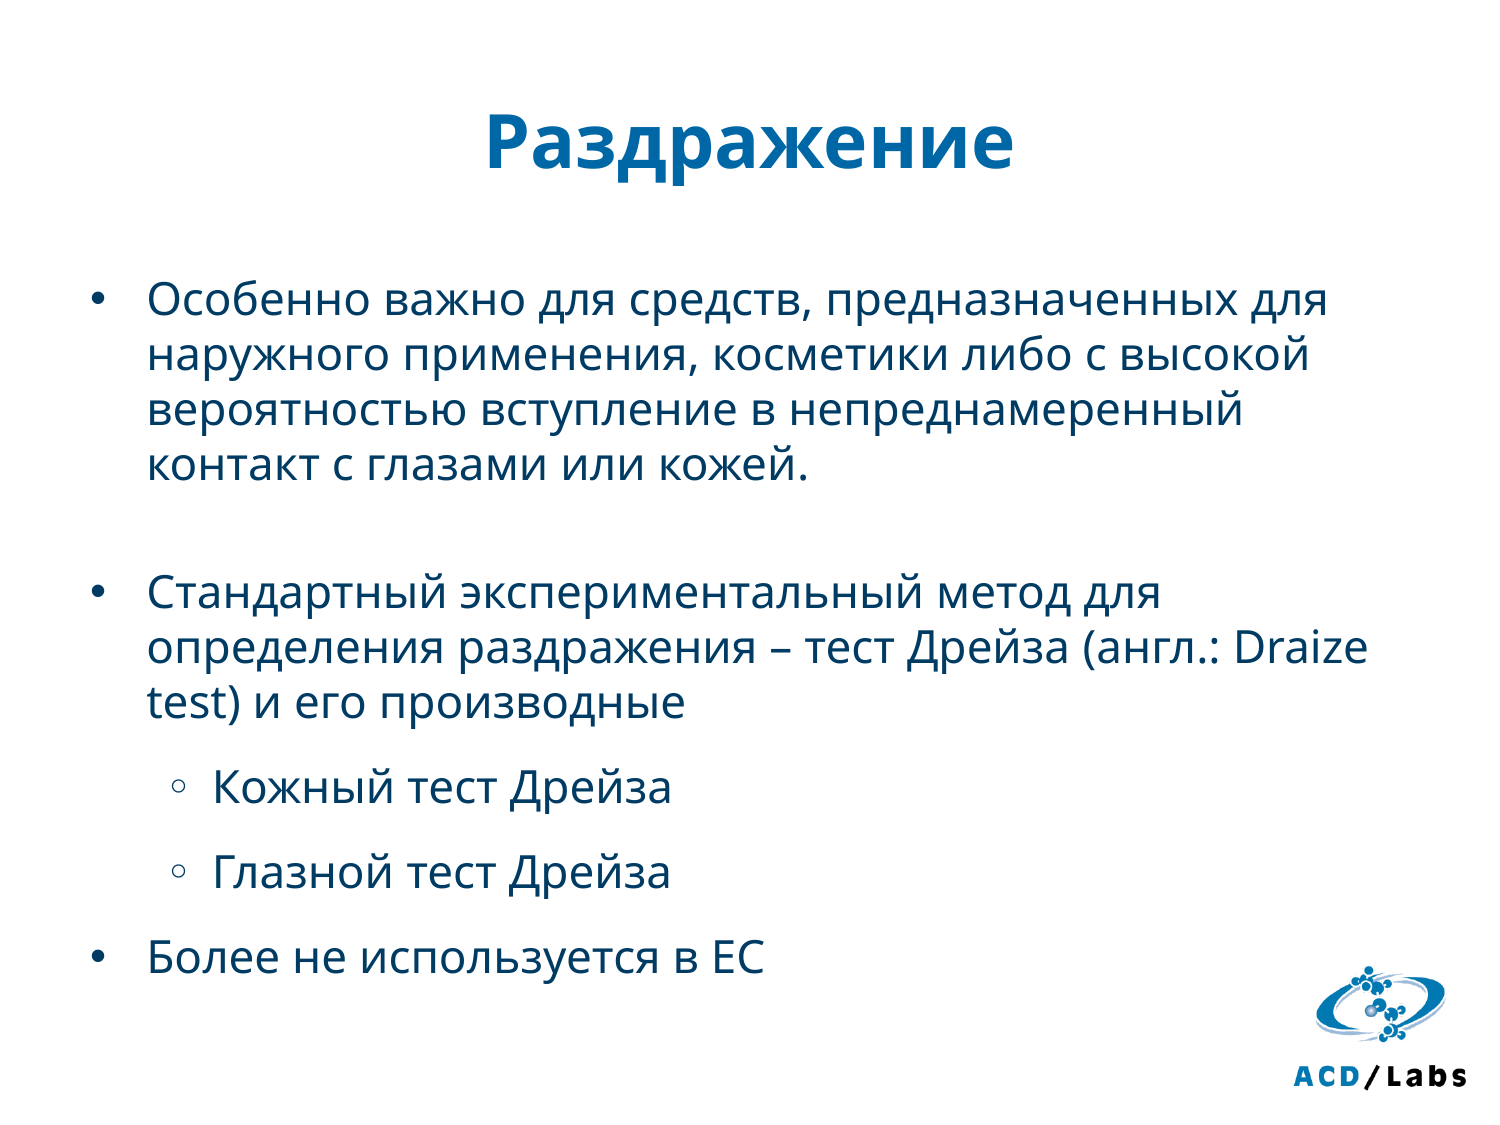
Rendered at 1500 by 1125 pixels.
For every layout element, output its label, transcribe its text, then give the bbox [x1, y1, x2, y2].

title Раздражение [74, 44, 1426, 233]
picture [1293, 964, 1471, 1101]
list Особенно важно для средств, предназначенных для наружного применения, косметики либо с высокой вероятностью вступление в непреднамеренный контакт с глазами или кожей. Стандартный экспериментальный метод для определения раздражения – тест Дрейза (англ.: Draize test) и его производные Кожный тест Дрейза Глазной тест Дрейза Более не используется в ЕС [74, 262, 1426, 1006]
picture [1385, 1006, 1397, 1012]
